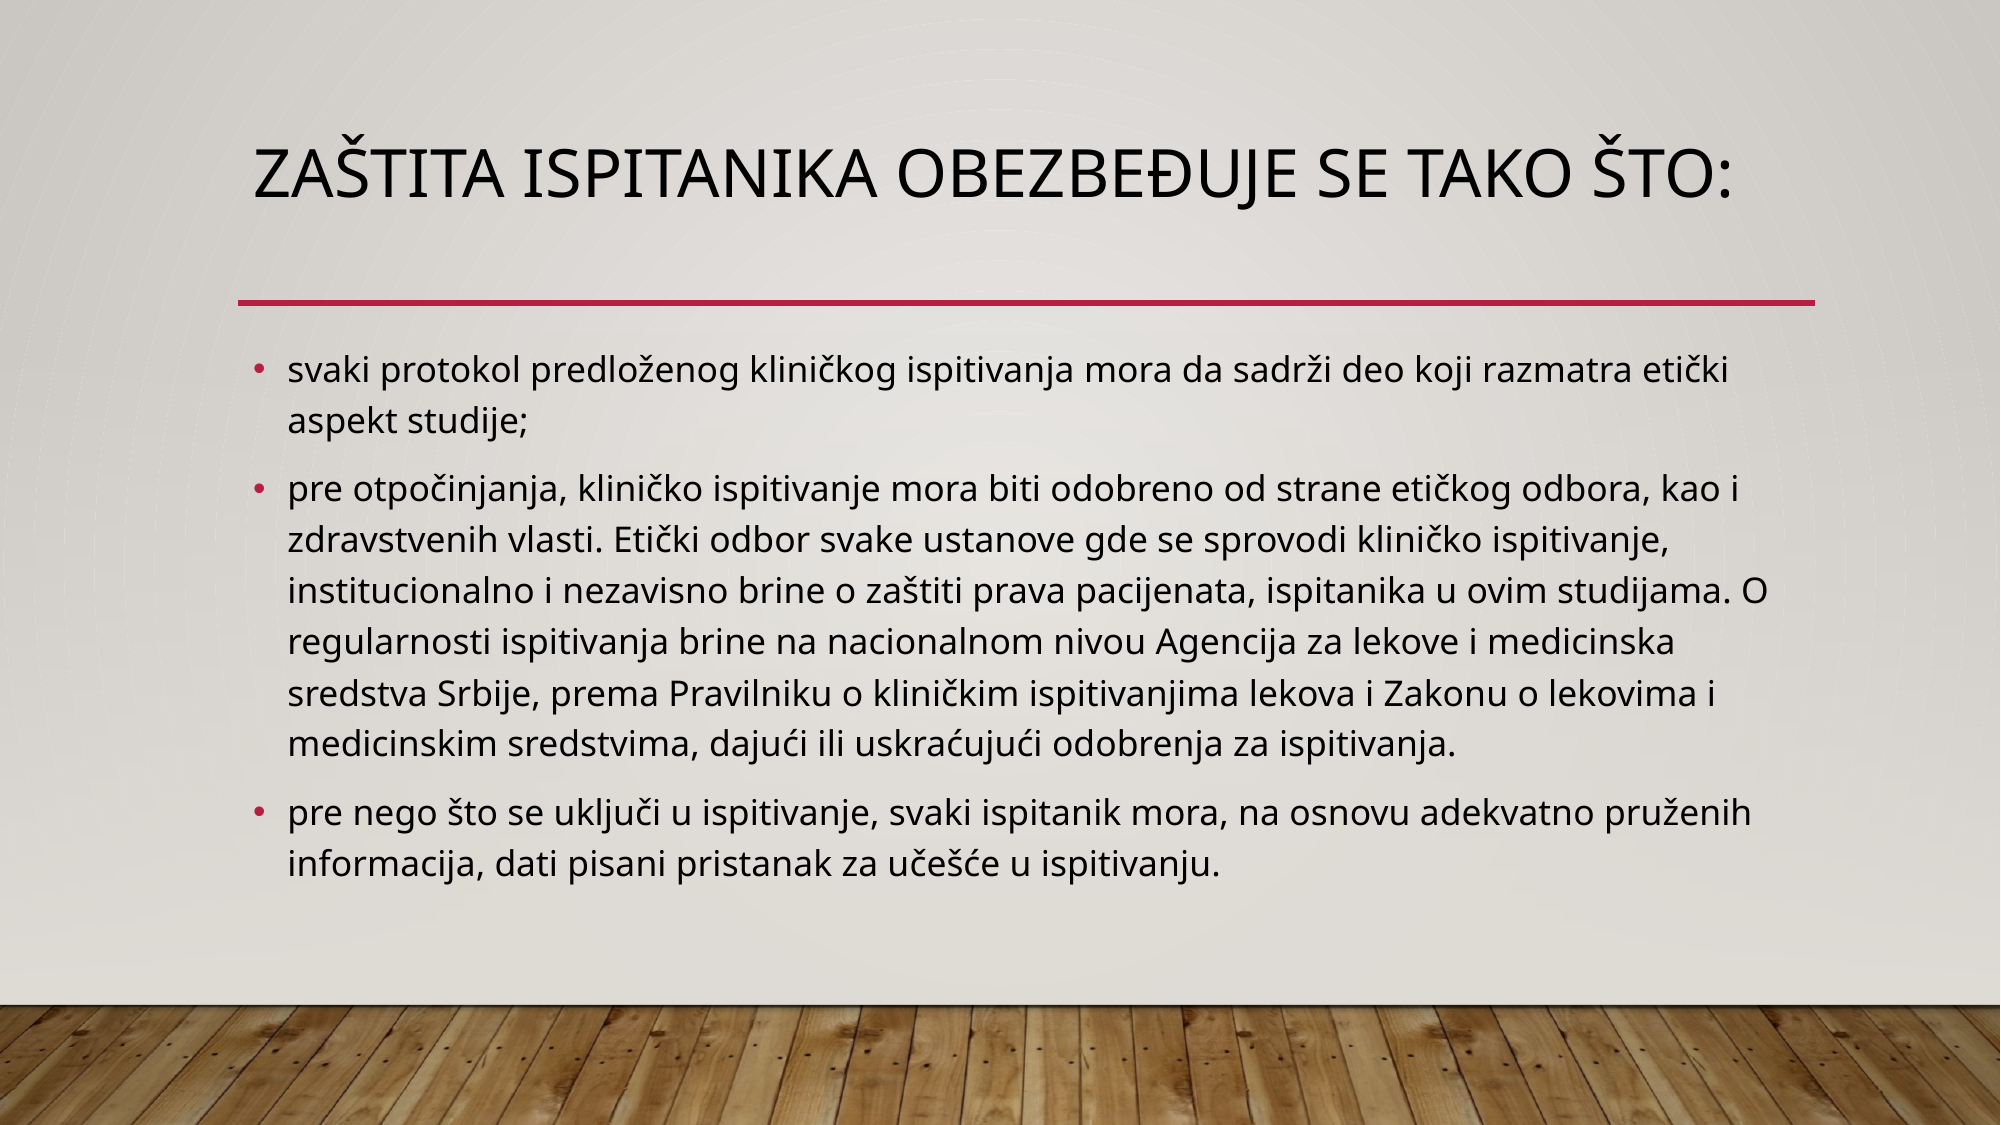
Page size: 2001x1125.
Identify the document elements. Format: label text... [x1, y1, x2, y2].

title Zaštita ispitanika obezbeđuje se tako što: [238, 131, 1814, 305]
picture [0, 1005, 2000, 1125]
list svaki protokol predloženog kliničkog ispitivanja mora da sadrži deo koji razmatra etički aspekt studije; pre otpočinjanja, kliničko ispitivanje mora biti odobreno od strane etičkog odbora, kao i zdravstvenih vlasti. Etički odbor svake ustanove gde se sprovodi kliničko ispitivanje, institucionalno i nezavisno brine o zaštiti prava pacijenata, ispitanika u ovim studijama. O regularnosti ispitivanja brine na nacionalnom nivou Agencija za lekove i medicinska sredstva Srbije, prema Pravilniku o kliničkim ispitivanjima lekova i Zakonu o lekovima i medicinskim sredstvima, dajući ili uskraćujući odobrenja za ispitivanja. pre nego što se uključi u ispitivanje, svaki ispitanik mora, na osnovu adekvatno pruženih informacija, dati pisani pristanak za učešće u ispitivanju. [238, 330, 1814, 897]
